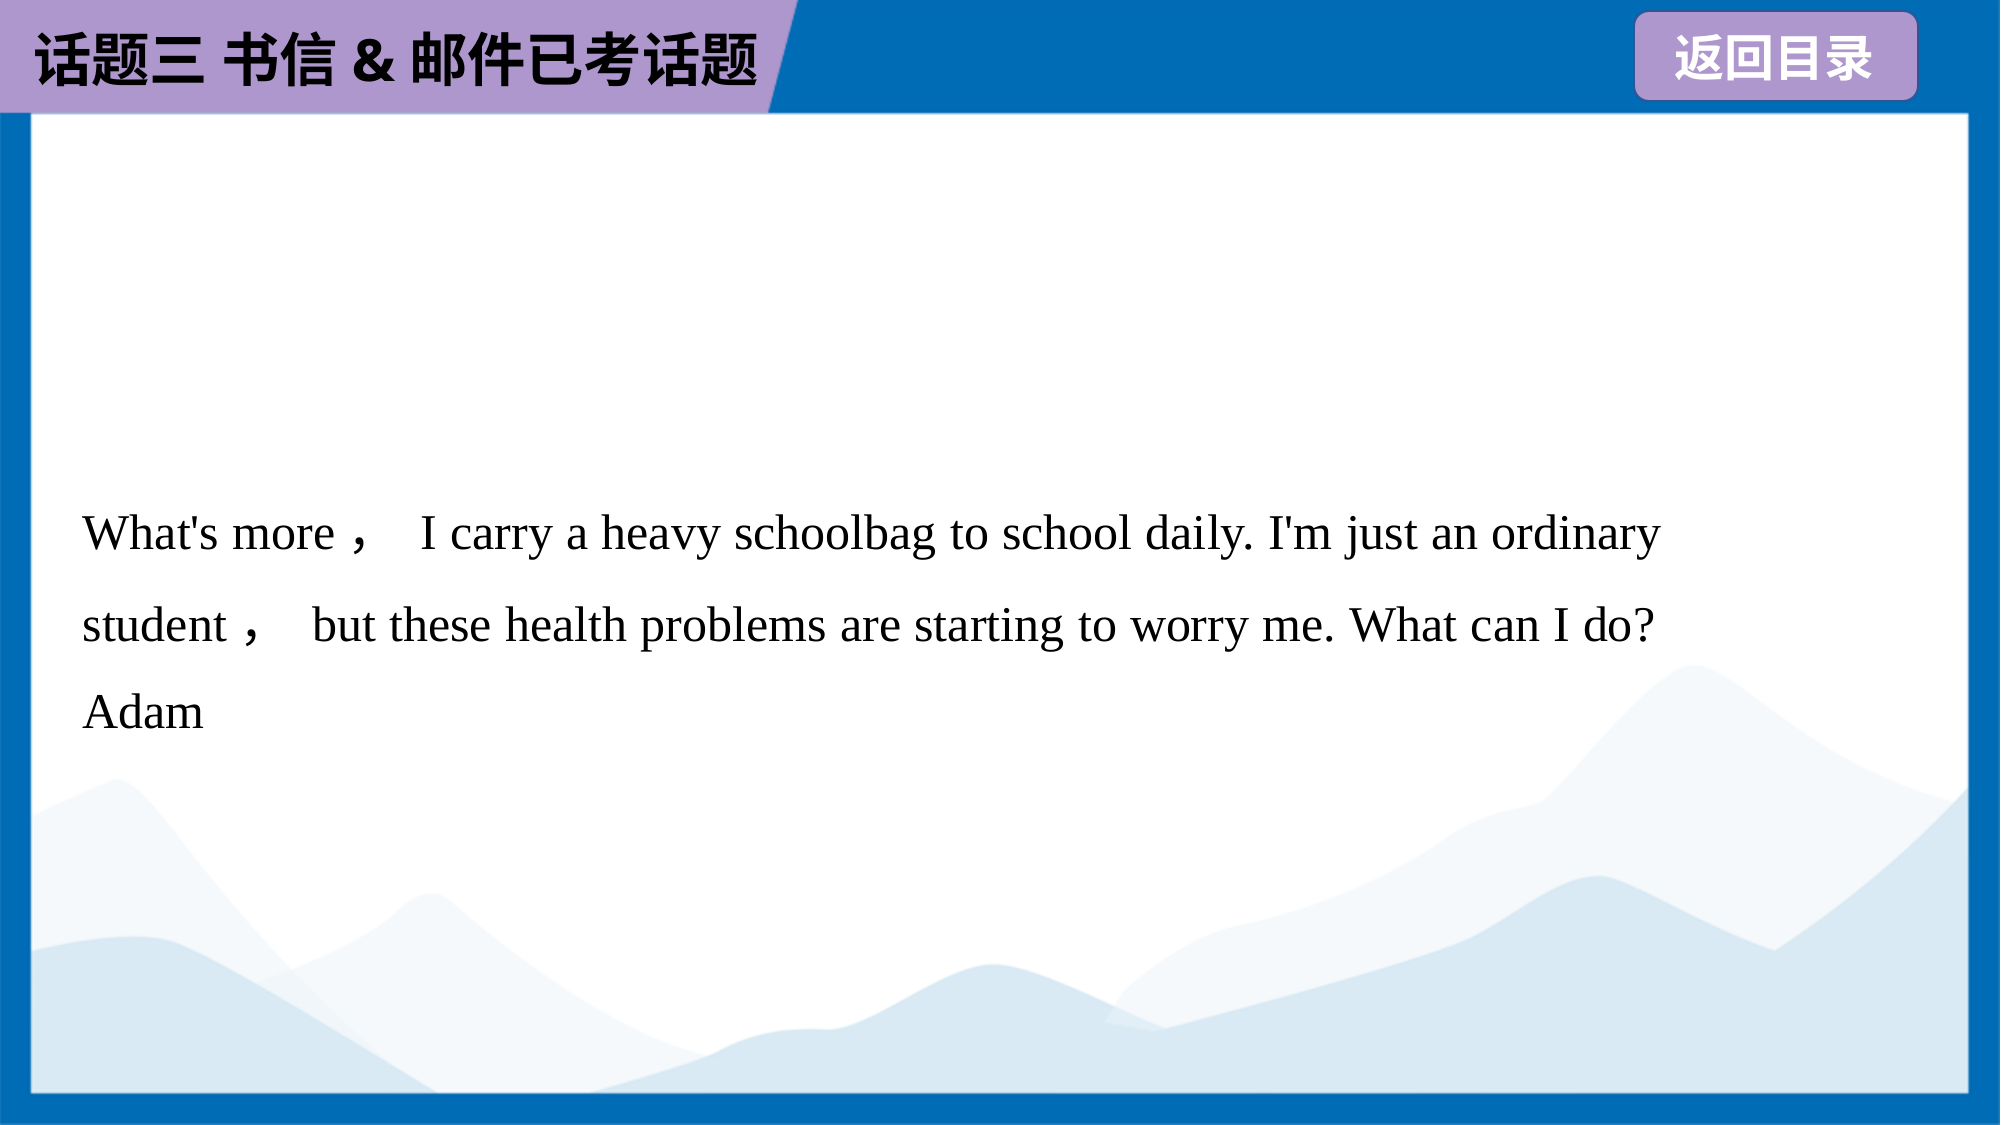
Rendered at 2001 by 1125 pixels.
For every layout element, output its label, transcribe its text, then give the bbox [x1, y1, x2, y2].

picture [0, 0, 2000, 1125]
text_box What's more， I carry a heavy schoolbag to school daily. I'm just an ordinary student， but these health problems are starting to worry me. What can I do? Adam [82, 468, 1917, 730]
